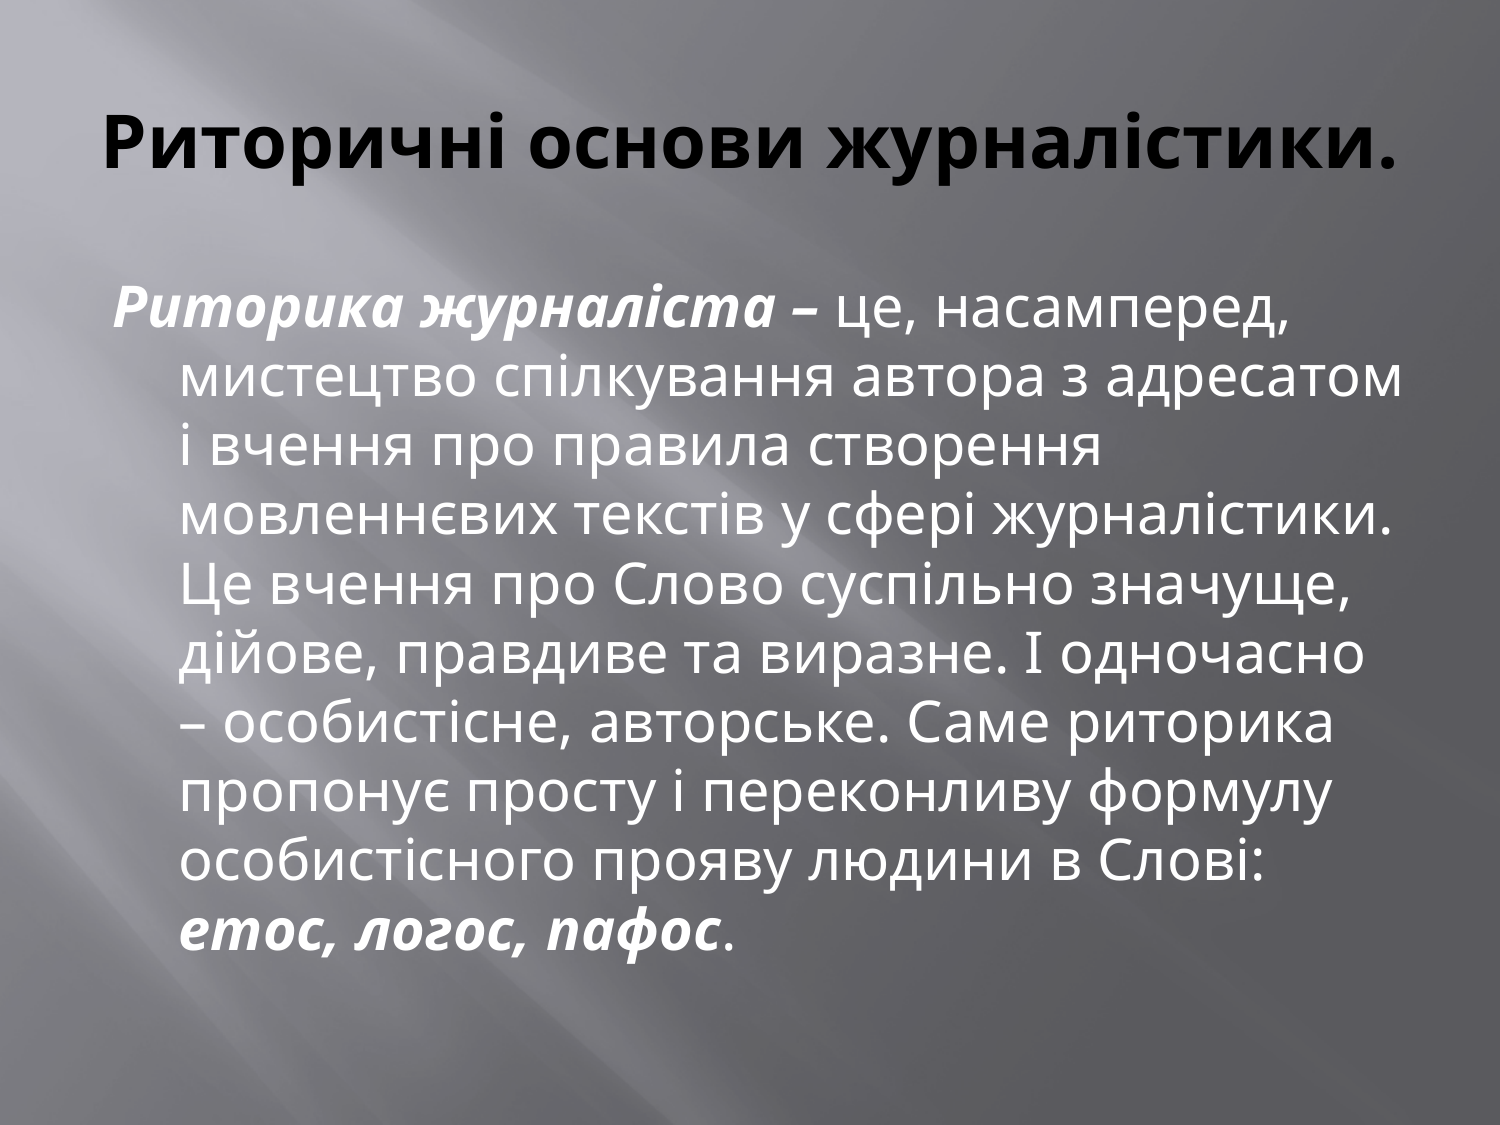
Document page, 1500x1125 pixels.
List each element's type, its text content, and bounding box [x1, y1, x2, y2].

title Риторичні основи журналістики. [75, 45, 1425, 233]
list Риторика журналіста – це, насамперед, мистецтво спілкування автора з адресатом і вчення про правила створення мовленнєвих текстів у сфері журналістики. Це вчення про Слово суспільно значуще, дійове, правдиве та виразне. І одночасно – особистісне, авторське. Саме риторика пропонує просту і переконливу формулу особистісного прояву людини в Слові: етос, логос, пафос. [75, 262, 1425, 1035]
